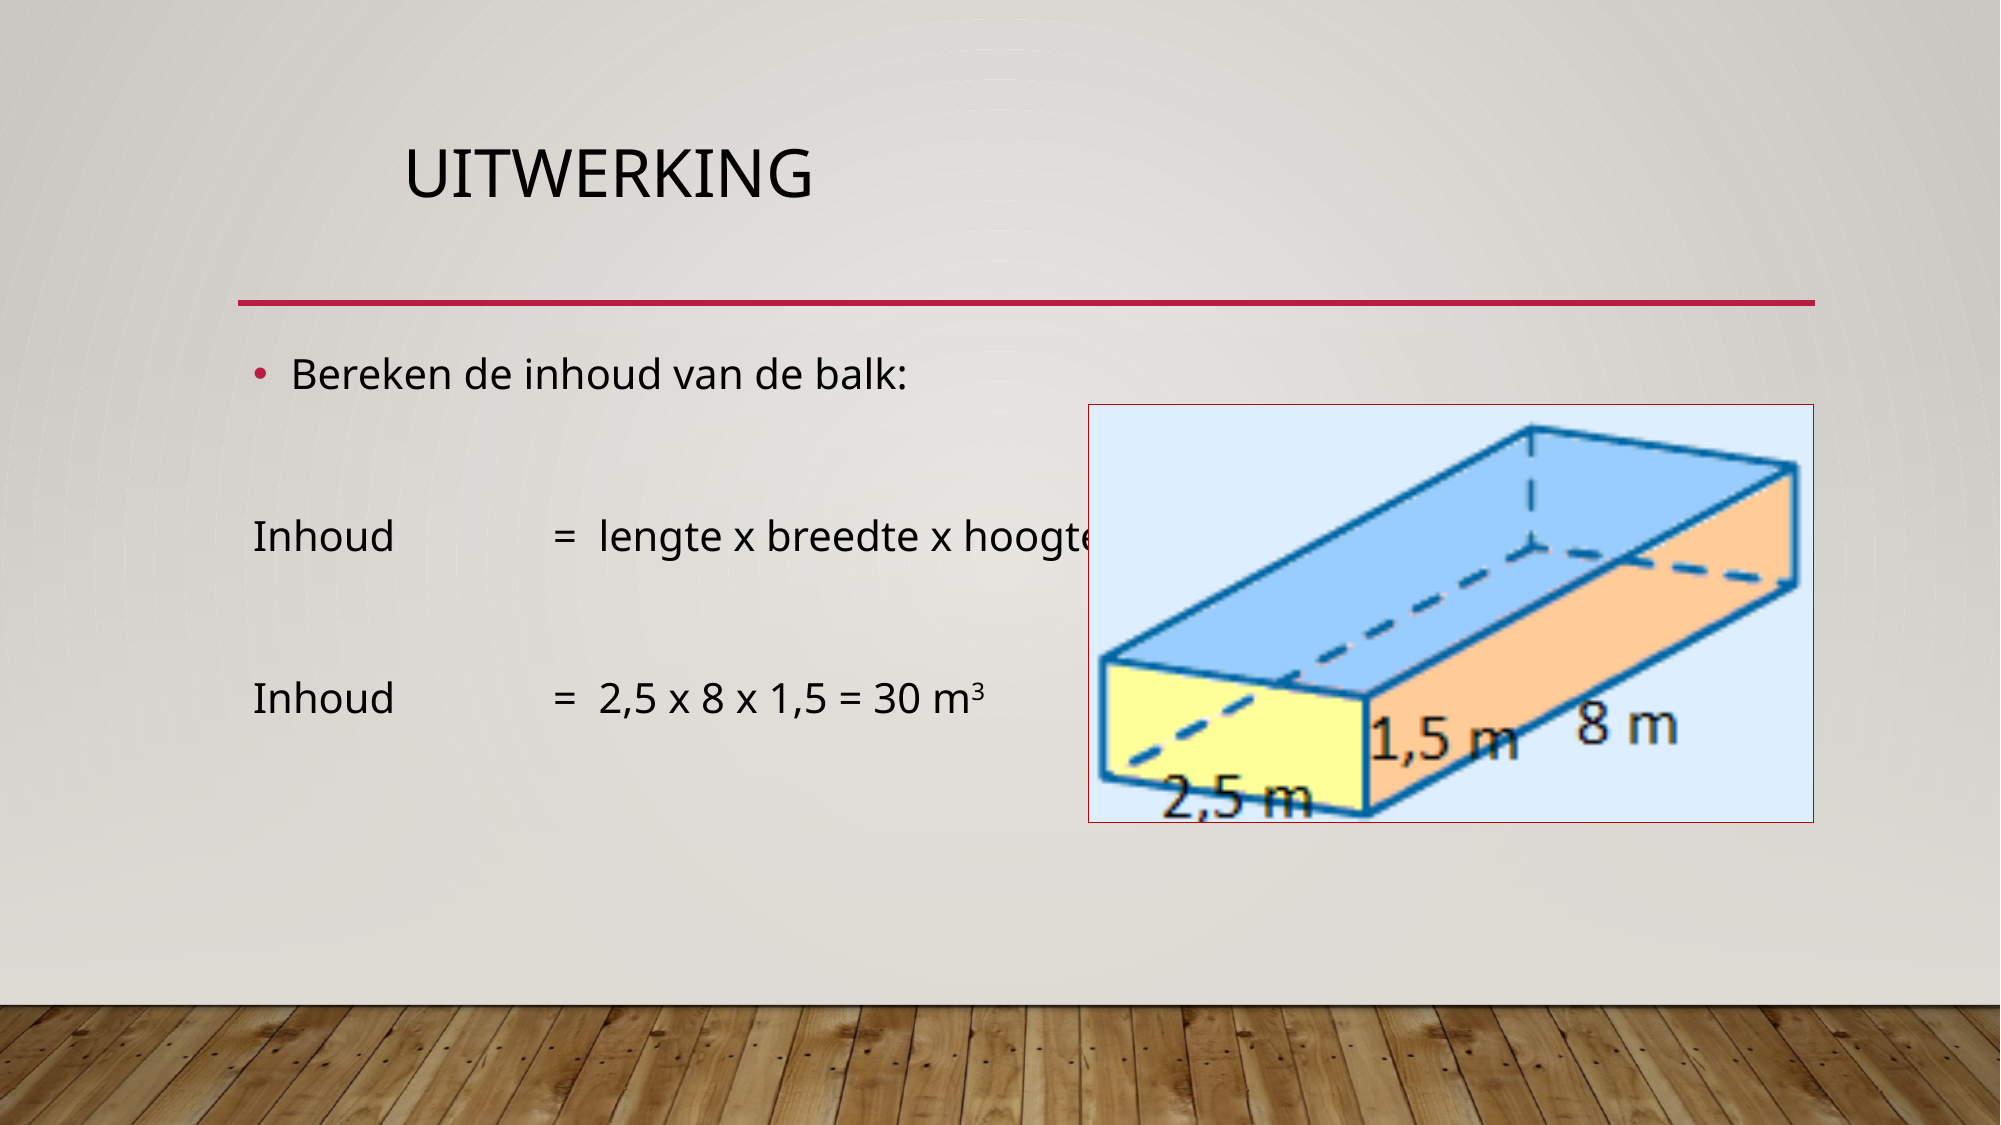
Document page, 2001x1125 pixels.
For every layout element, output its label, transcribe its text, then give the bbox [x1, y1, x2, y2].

picture [1088, 404, 1814, 824]
picture [0, 1005, 2000, 1125]
list Bereken de inhoud van de balk: Inhoud = lengte x breedte x hoogte Inhoud = 2,5 x 8 x 1,5 = 30 m3 [238, 330, 1814, 897]
title Uitwerking [238, 131, 1814, 305]
